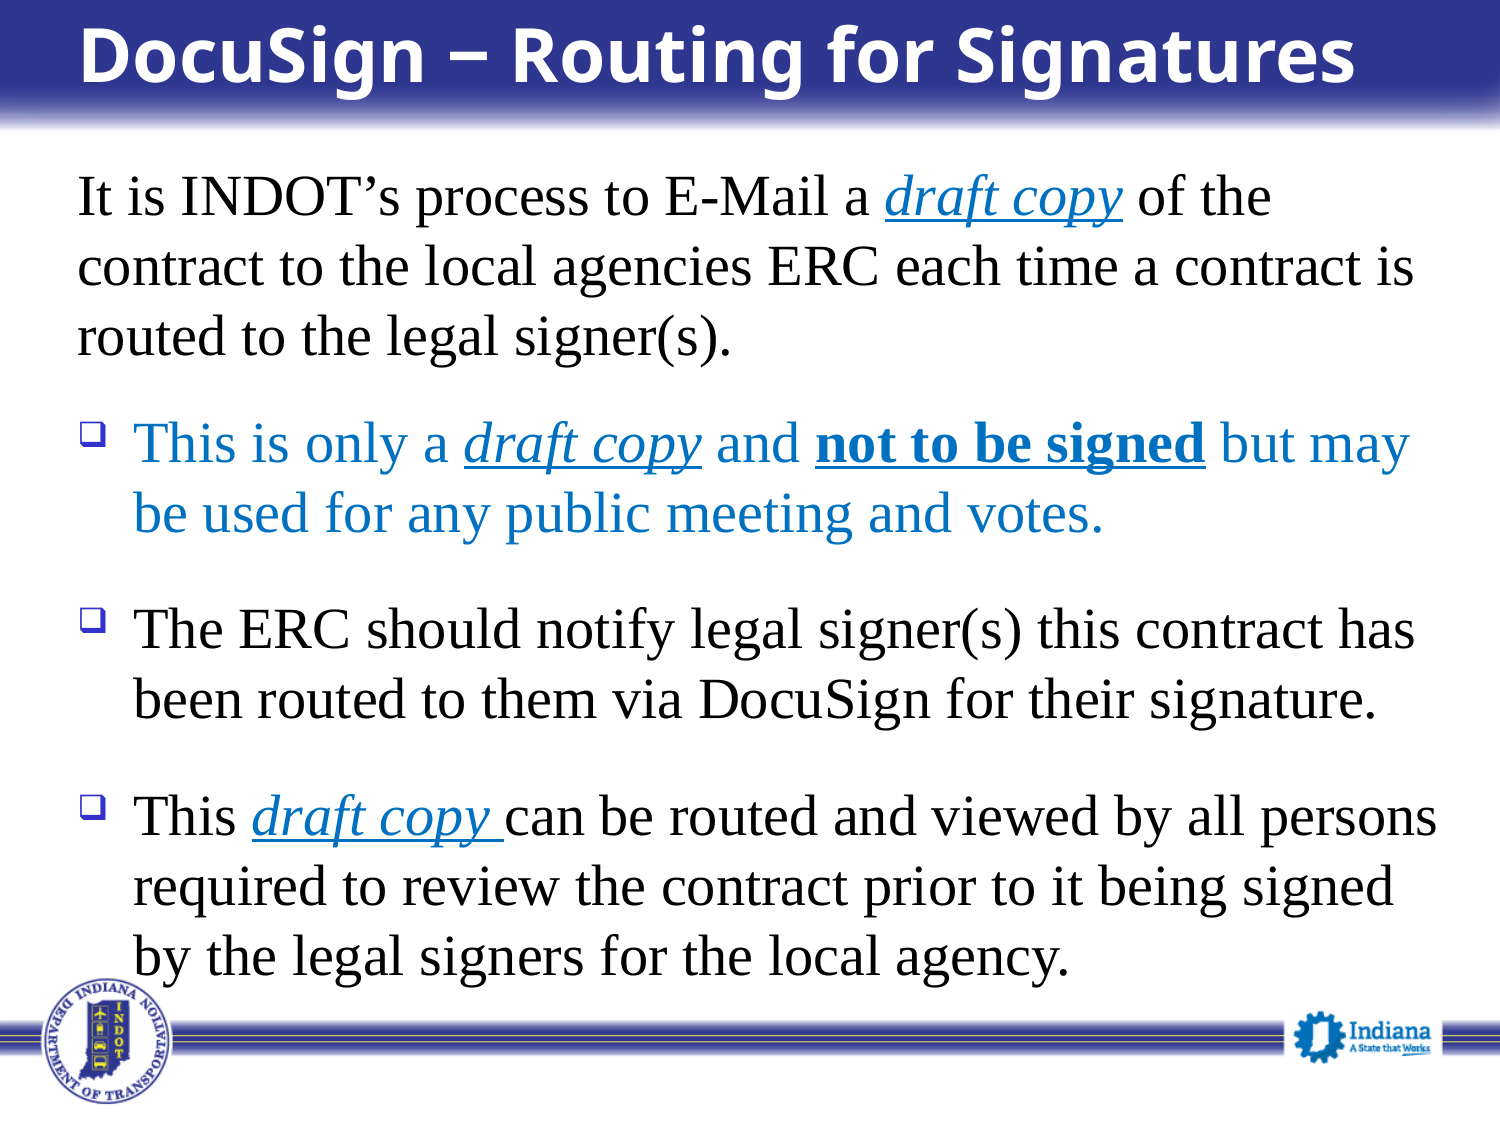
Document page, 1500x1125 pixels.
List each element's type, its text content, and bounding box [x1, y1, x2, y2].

list It is INDOT’s process to E-Mail a draft copy of the contract to the local agencies ERC each time a contract is routed to the legal signer(s). This is only a draft copy and not to be signed but may be used for any public meeting and votes. The ERC should notify legal signer(s) this contract has been routed to them via DocuSign for their signature. This draft copy can be routed and viewed by all persons required to review the contract prior to it being signed by the legal signers for the local agency. [62, 149, 1463, 988]
picture [0, 0, 1500, 263]
title DocuSign ‒ Routing for Signatures [62, 0, 1438, 148]
picture [0, 945, 1500, 1125]
